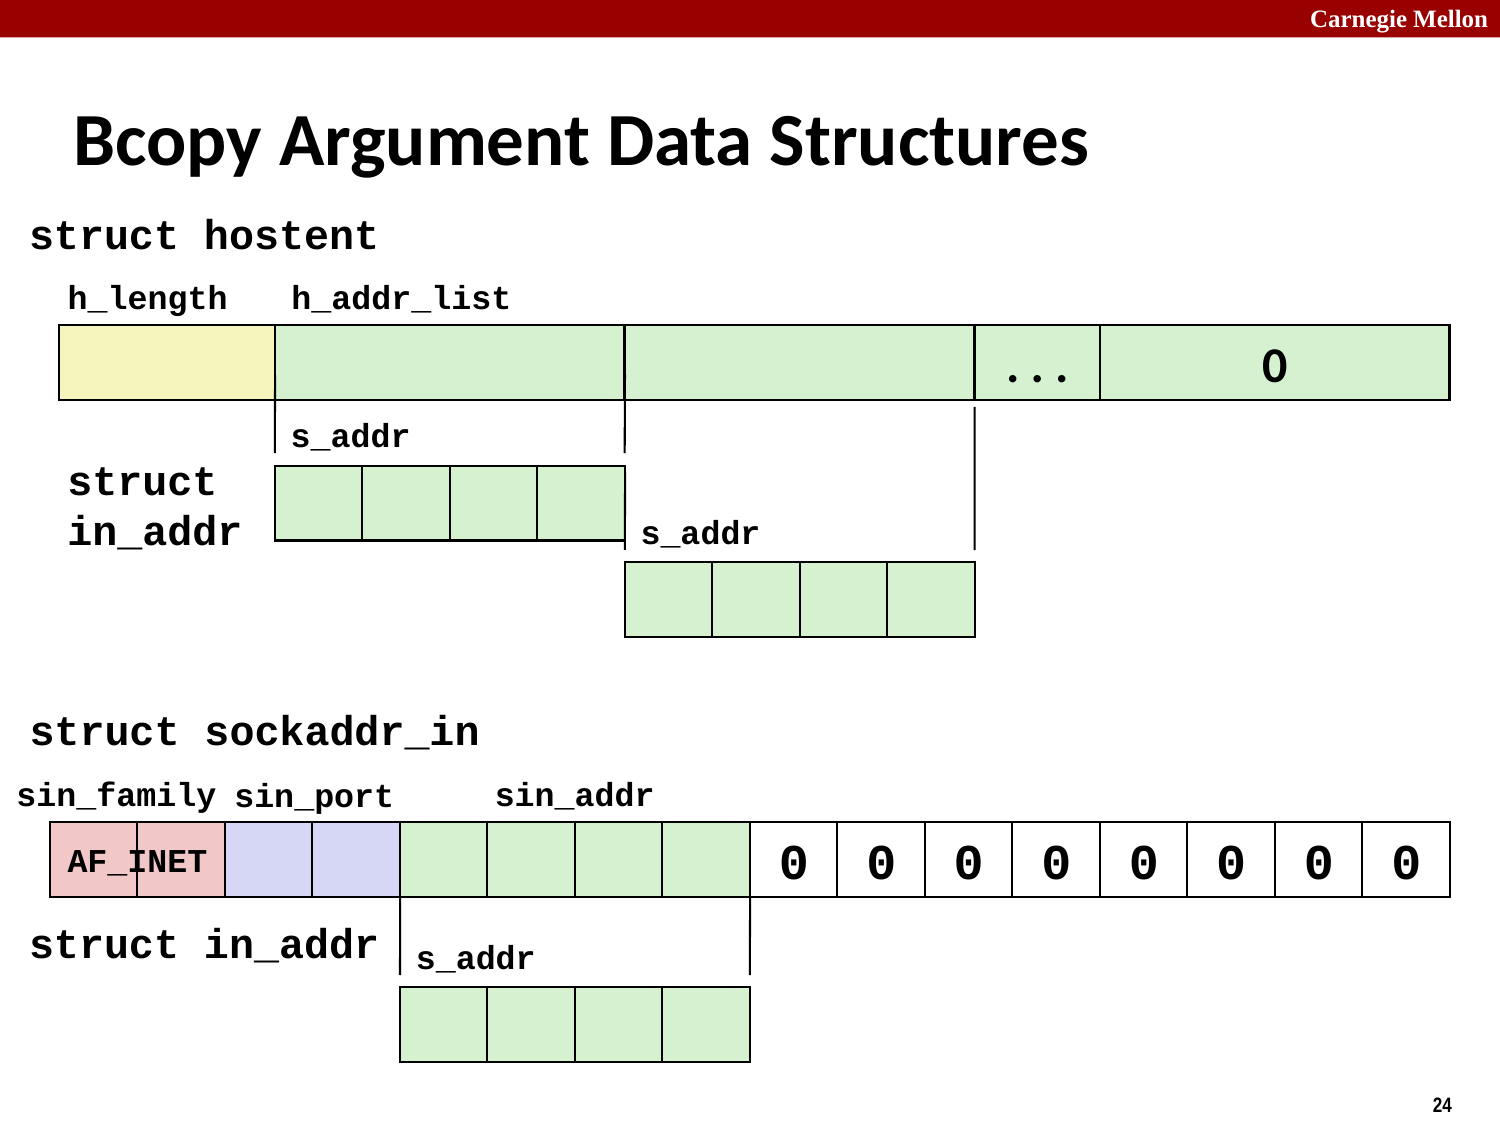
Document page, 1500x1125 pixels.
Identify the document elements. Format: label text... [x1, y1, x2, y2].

text_box [449, 465, 537, 541]
text_box [362, 465, 449, 541]
text_box s_addr [275, 406, 426, 462]
text_box 0 [1274, 821, 1362, 897]
text_box [624, 324, 975, 400]
text_box h_addr_list [276, 269, 527, 325]
text_box [662, 987, 750, 1063]
text_box [487, 821, 574, 897]
text_box [274, 465, 362, 541]
text_box struct sockaddr_in [14, 696, 495, 762]
text_box [662, 821, 749, 897]
text_box sin_addr [480, 766, 670, 821]
title Bcopy Argument Data Structures [58, 72, 1305, 199]
text_box [399, 987, 487, 1063]
text_box [58, 324, 274, 400]
text_box . . . [974, 325, 1100, 400]
text_box [624, 562, 712, 638]
text_box 0 [1099, 821, 1187, 897]
text_box struct hostent [14, 200, 395, 265]
text_box h_length [52, 269, 243, 325]
text_box [574, 987, 662, 1063]
text_box [312, 822, 399, 897]
text_box 0 [837, 821, 924, 897]
text_box [712, 562, 799, 638]
text_box 0 [1100, 325, 1450, 400]
text_box [887, 562, 975, 638]
text_box AF_INET [52, 832, 223, 887]
text_box [49, 821, 137, 897]
text_box 0 [1187, 821, 1274, 897]
text_box 0 [1012, 821, 1099, 897]
text_box sin_family [1, 766, 232, 821]
text_box [399, 821, 487, 897]
text_box s_addr [625, 503, 776, 559]
text_box struct in_addr [14, 909, 395, 975]
text_box [537, 465, 625, 541]
text_box [224, 822, 312, 897]
text_box [799, 562, 887, 638]
text_box [487, 987, 574, 1063]
text_box [274, 324, 624, 400]
text_box 0 [1362, 821, 1450, 897]
text_box struct in_addr [52, 446, 258, 562]
text_box 0 [749, 821, 837, 897]
text_box sin_port [219, 766, 410, 822]
text_box 0 [924, 821, 1012, 897]
text_box s_addr [400, 928, 551, 984]
text_box [137, 821, 224, 897]
text_box [574, 821, 662, 897]
